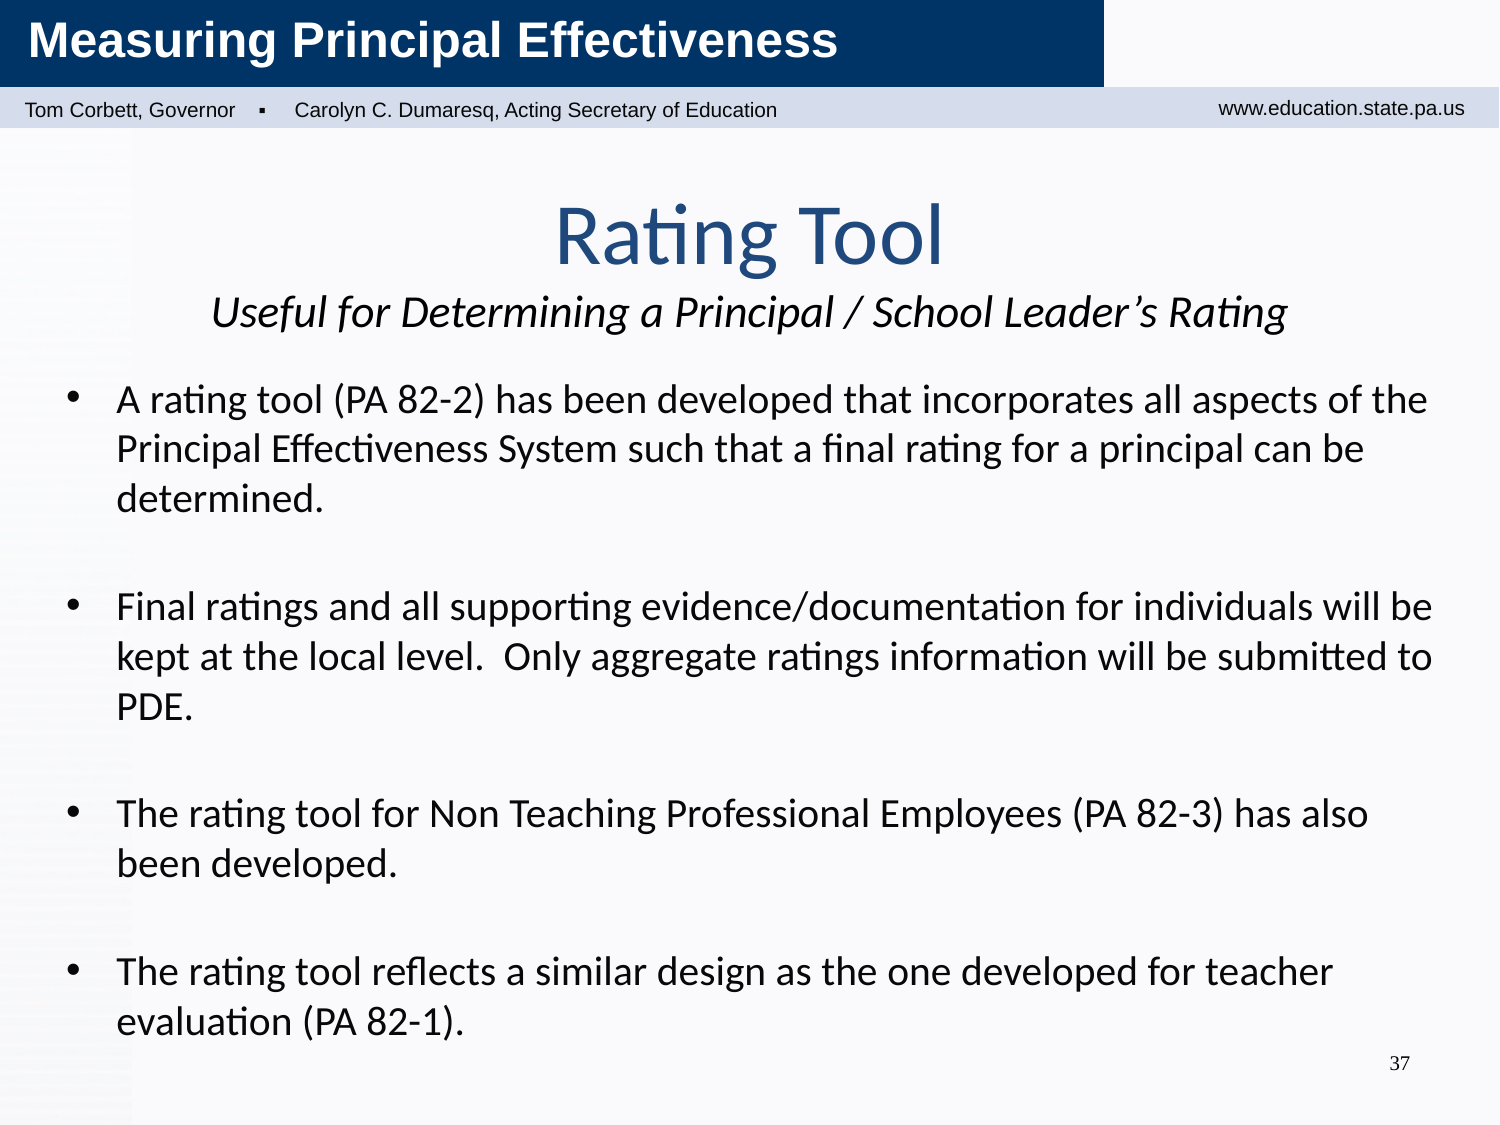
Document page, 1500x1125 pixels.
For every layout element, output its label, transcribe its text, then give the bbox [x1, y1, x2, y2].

picture [0, 0, 1500, 1125]
title Rating Tool Useful for Determining a Principal / School Leader’s Rating [75, 157, 1425, 357]
text_box 37 [1374, 1042, 1444, 1103]
list A rating tool (PA 82-2) has been developed that incorporates all aspects of the Principal Effectiveness System such that a final rating for a principal can be determined. Final ratings and all supporting evidence/documentation for individuals will be kept at the local level. Only aggregate ratings information will be submitted to PDE. The rating tool for Non Teaching Professional Employees (PA 82-3) has also been developed. The rating tool reflects a similar design as the one developed for teacher evaluation (PA 82-1). [50, 364, 1476, 1107]
